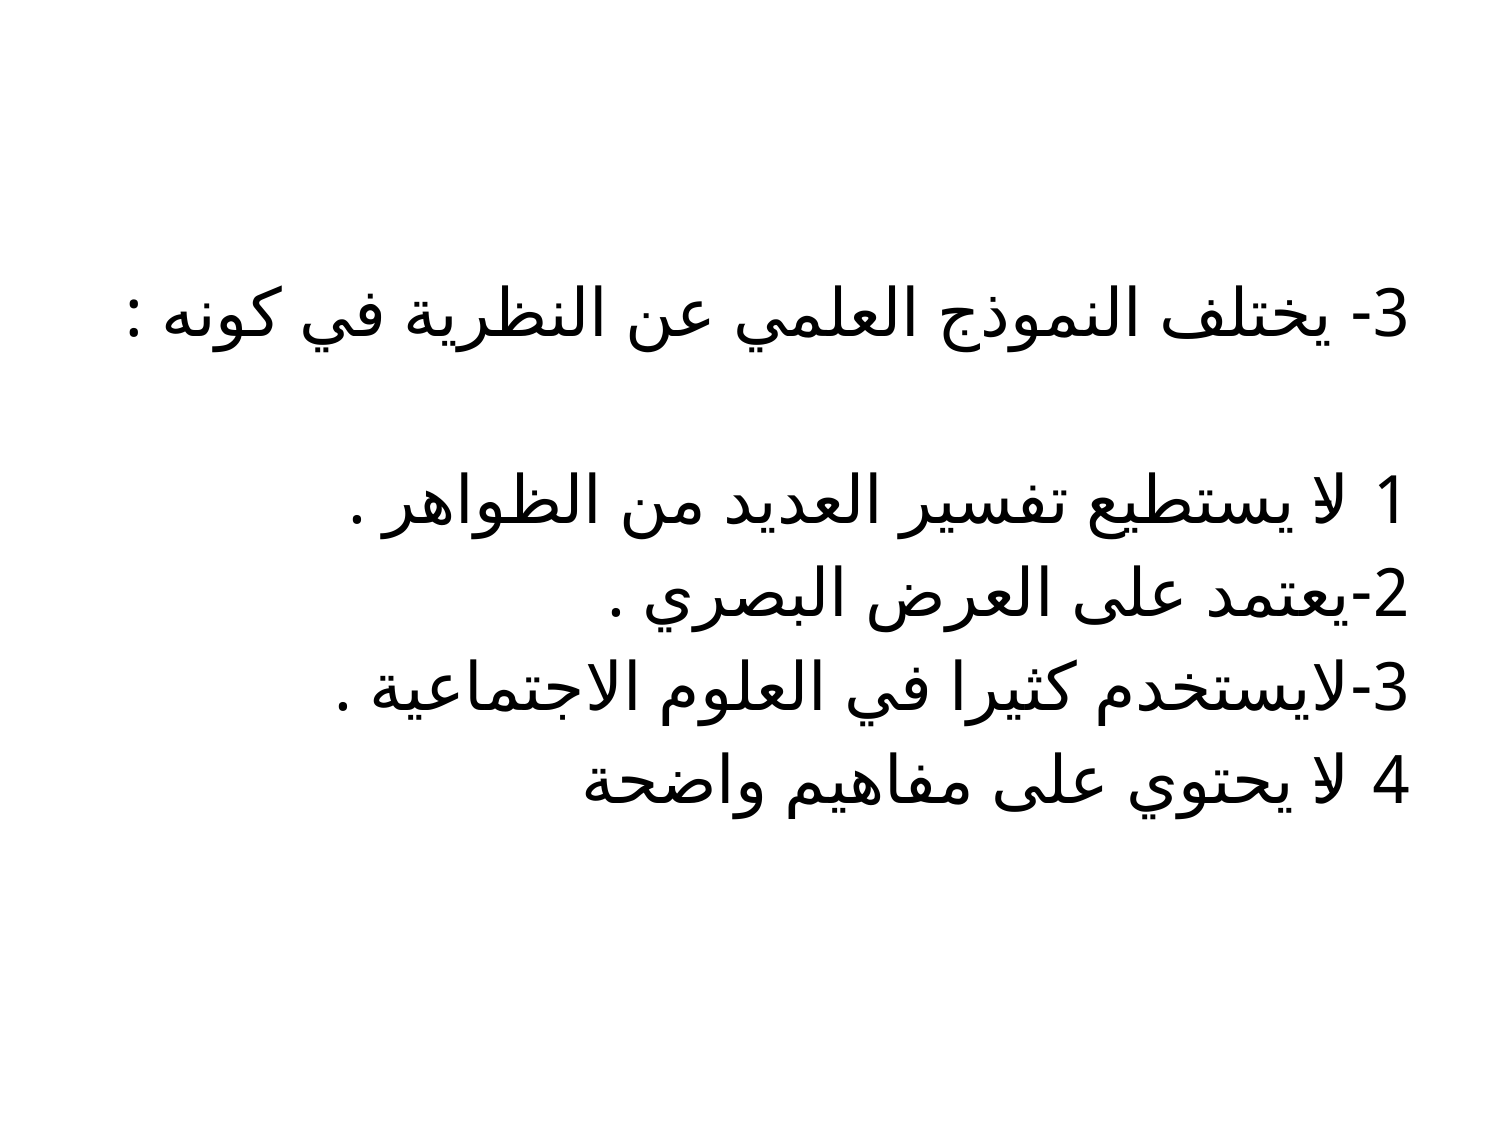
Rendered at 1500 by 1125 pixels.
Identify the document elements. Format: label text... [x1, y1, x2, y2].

list 3- يختلف النموذج العلمي عن النظرية في كونه : 1-لا يستطيع تفسير العديد من الظواهر . 2-يعتمد على العرض البصري . 3-لايستخدم كثيرا في العلوم الاجتماعية . 4-لا يحتوي على مفاهيم واضحة [75, 262, 1425, 1005]
